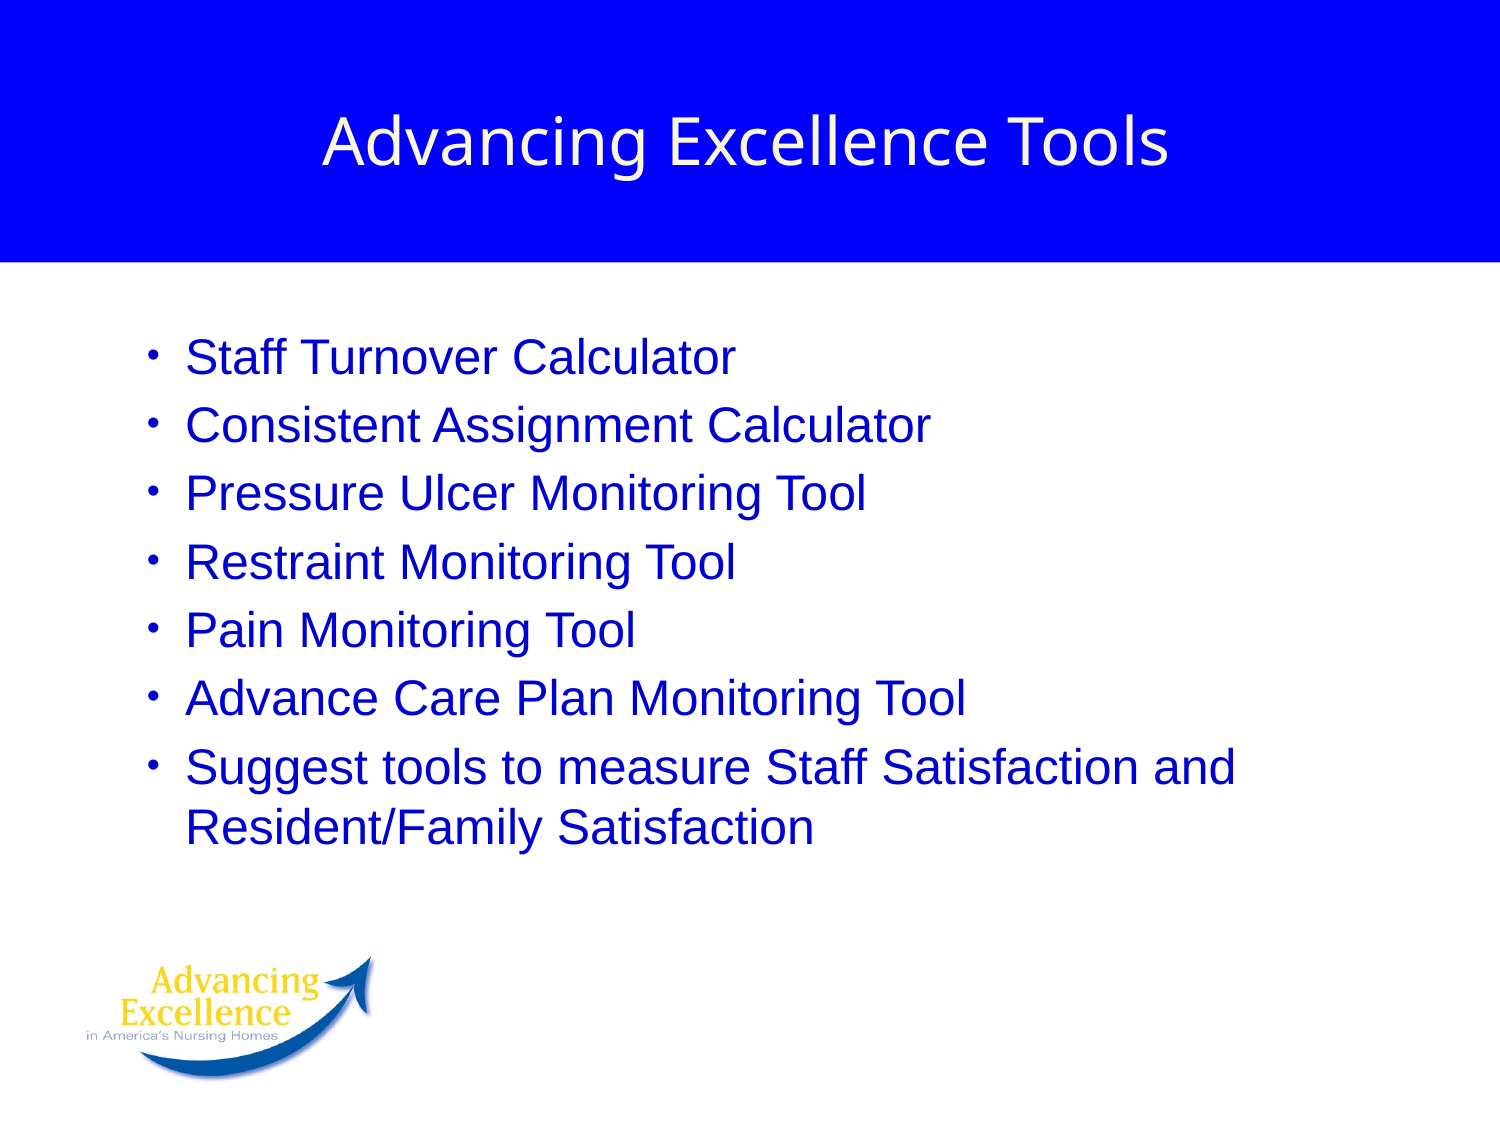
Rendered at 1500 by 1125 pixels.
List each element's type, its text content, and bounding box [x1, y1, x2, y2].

picture [87, 954, 376, 1084]
title Advancing Excellence Tools [0, 0, 1500, 263]
list Staff Turnover Calculator Consistent Assignment Calculator Pressure Ulcer Monitoring Tool Restraint Monitoring Tool Pain Monitoring Tool Advance Care Plan Monitoring Tool Suggest tools to measure Staff Satisfaction and Resident/Family Satisfaction [74, 262, 1426, 1125]
